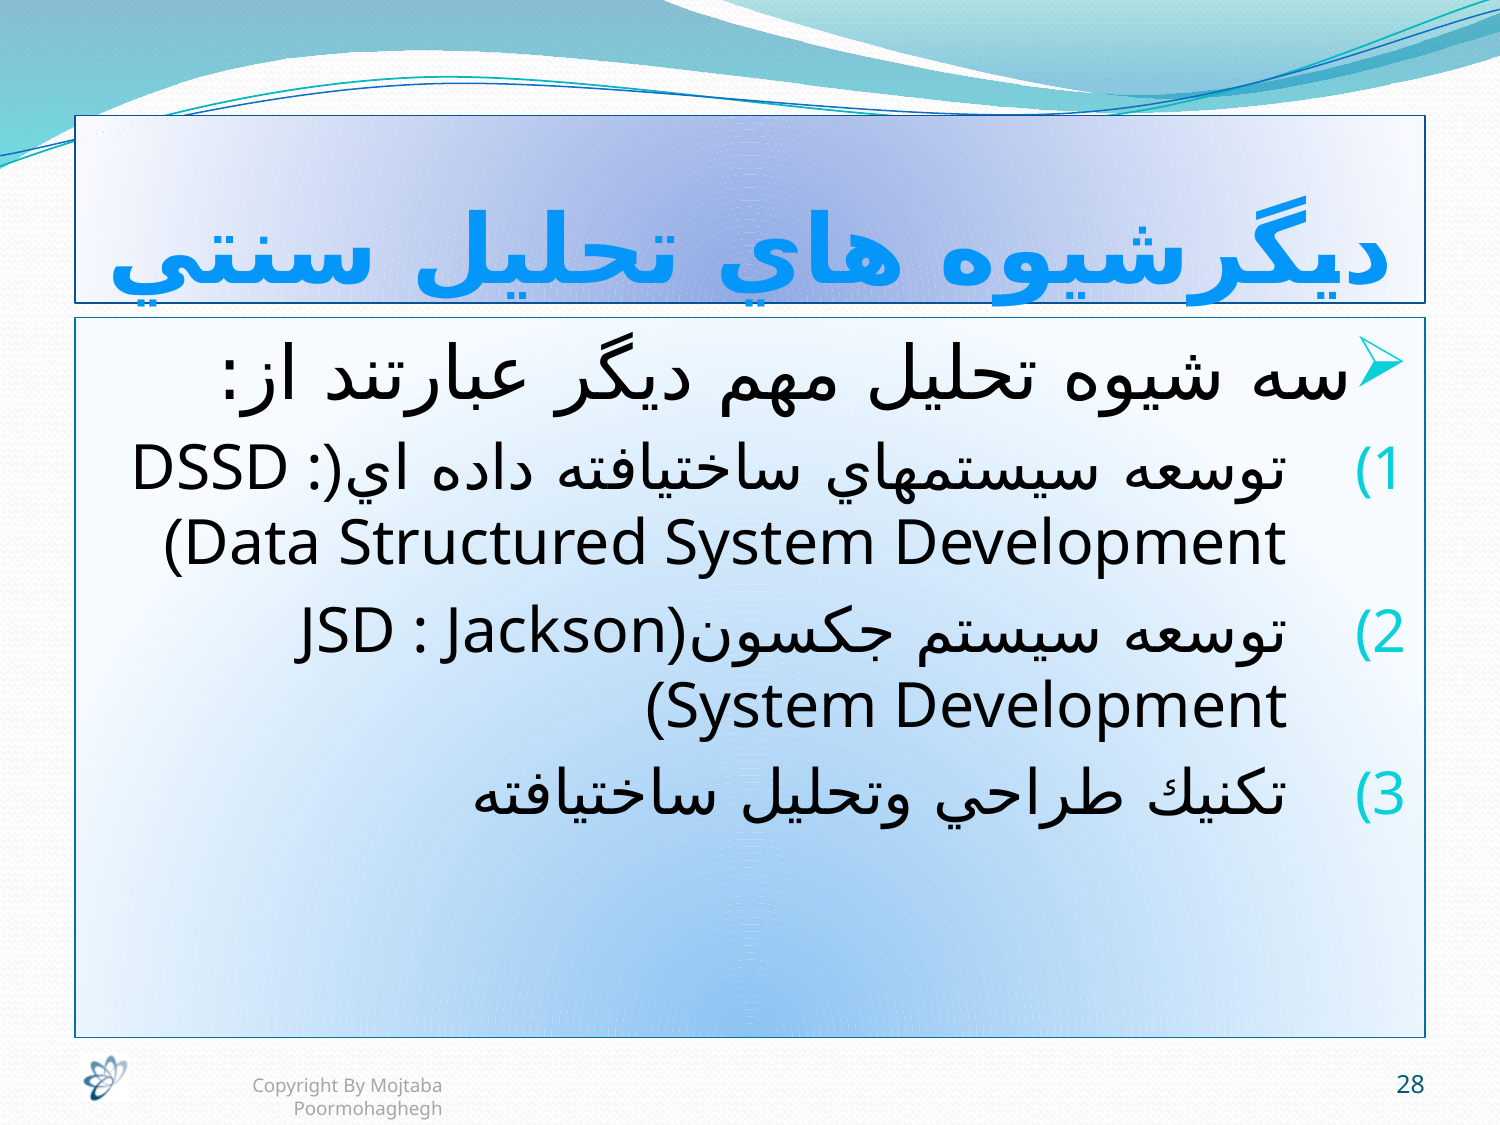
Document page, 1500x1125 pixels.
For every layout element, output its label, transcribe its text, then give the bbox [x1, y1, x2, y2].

picture [81, 1054, 130, 1102]
list سه شيوه تحليل مهم ديگر عبارتند از: توسعه سيستمهاي ساختيافته داده اي(DSSD : Data Structured System Development) توسعه سيستم جكسون(JSD : Jackson System Development) تكنيك طراحي وتحليل ساختيافته [74, 317, 1426, 1038]
title ديگرشيوه هاي تحليل سنتي [74, 115, 1426, 304]
slide_number 28 [1299, 1042, 1425, 1103]
text_box Copyright By Mojtaba Poormohaghegh [105, 1066, 457, 1125]
